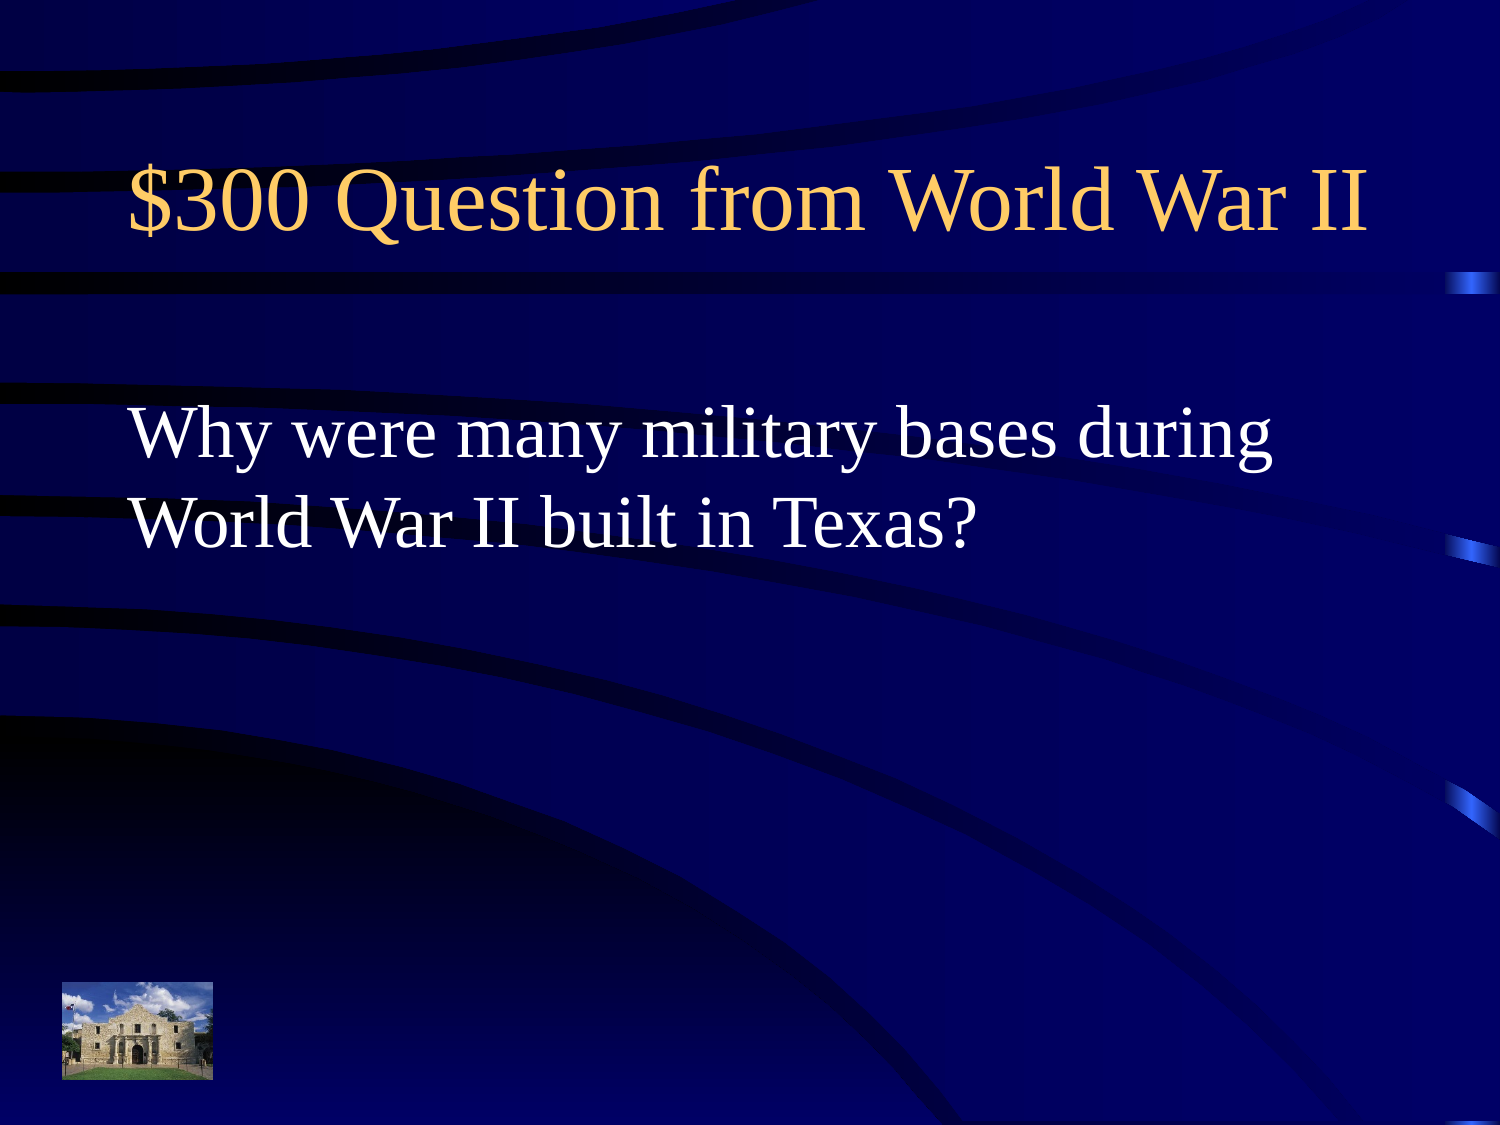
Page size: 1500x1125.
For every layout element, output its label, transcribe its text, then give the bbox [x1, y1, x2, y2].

title $300 Question from World War II [112, 99, 1388, 288]
text_box Why were many military bases during World War II built in Texas? [112, 374, 1388, 570]
picture [62, 982, 213, 1081]
